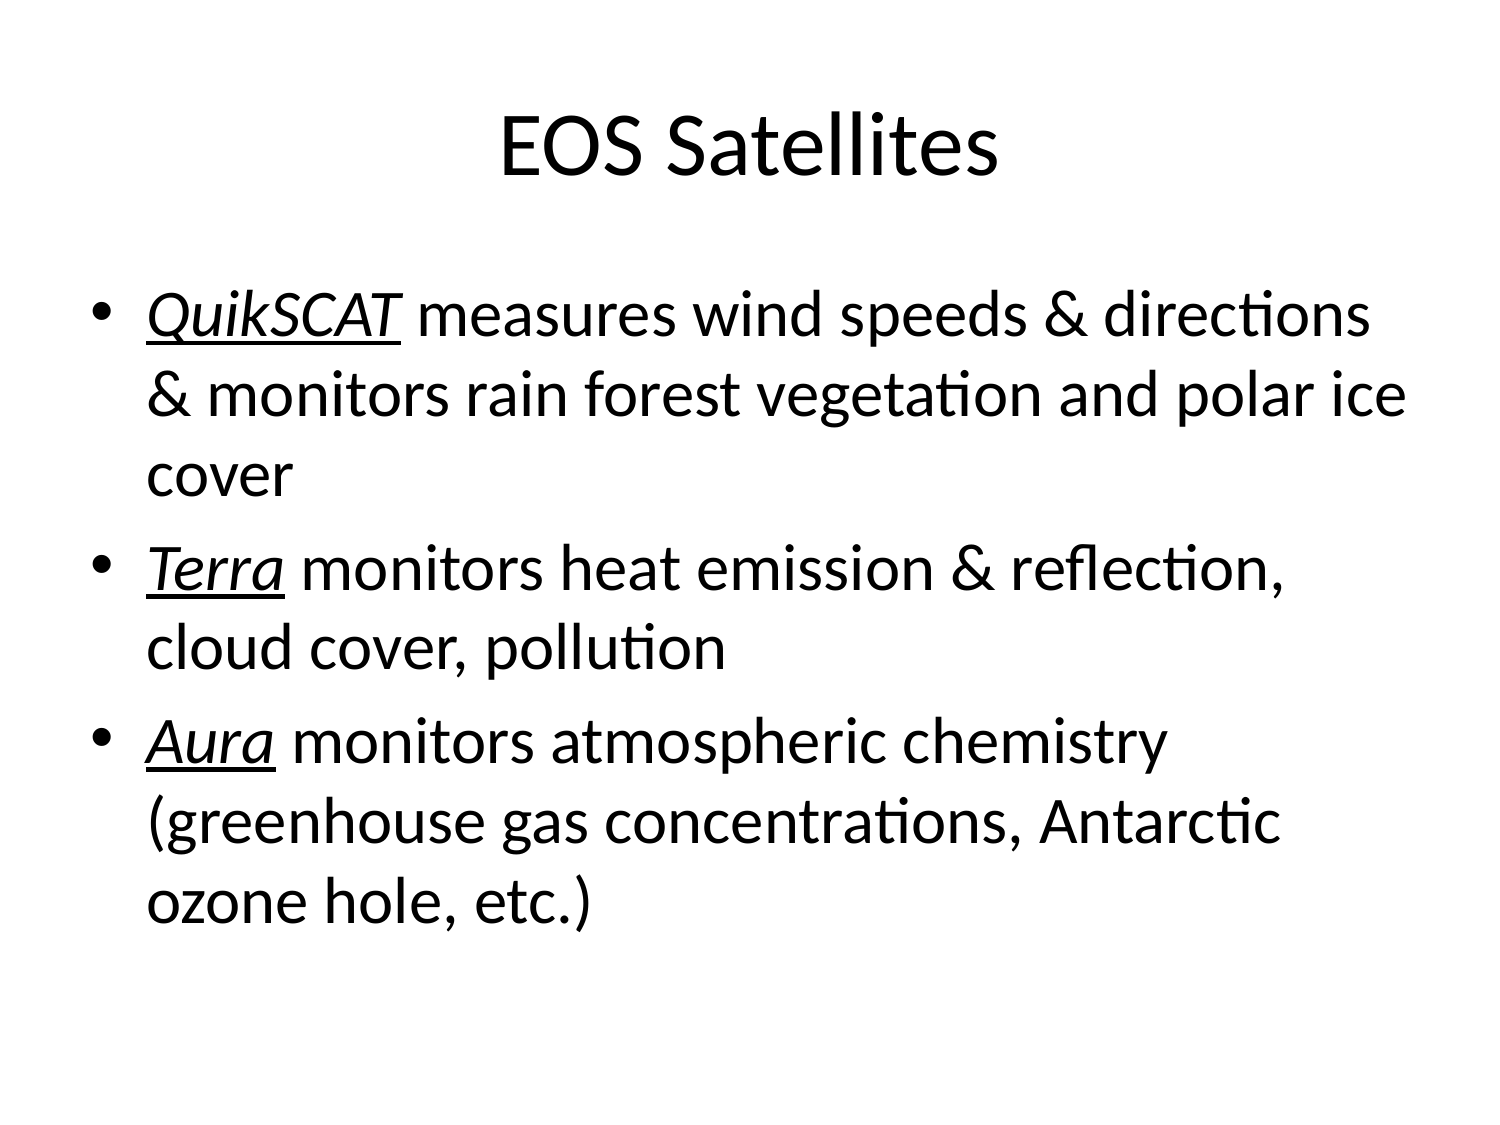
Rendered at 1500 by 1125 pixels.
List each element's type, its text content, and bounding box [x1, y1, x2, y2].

title EOS Satellites [75, 45, 1425, 233]
list QuikSCAT measures wind speeds & directions & monitors rain forest vegetation and polar ice cover Terra monitors heat emission & reflection, cloud cover, pollution Aura monitors atmospheric chemistry (greenhouse gas concentrations, Antarctic ozone hole, etc.) [75, 262, 1425, 1005]
